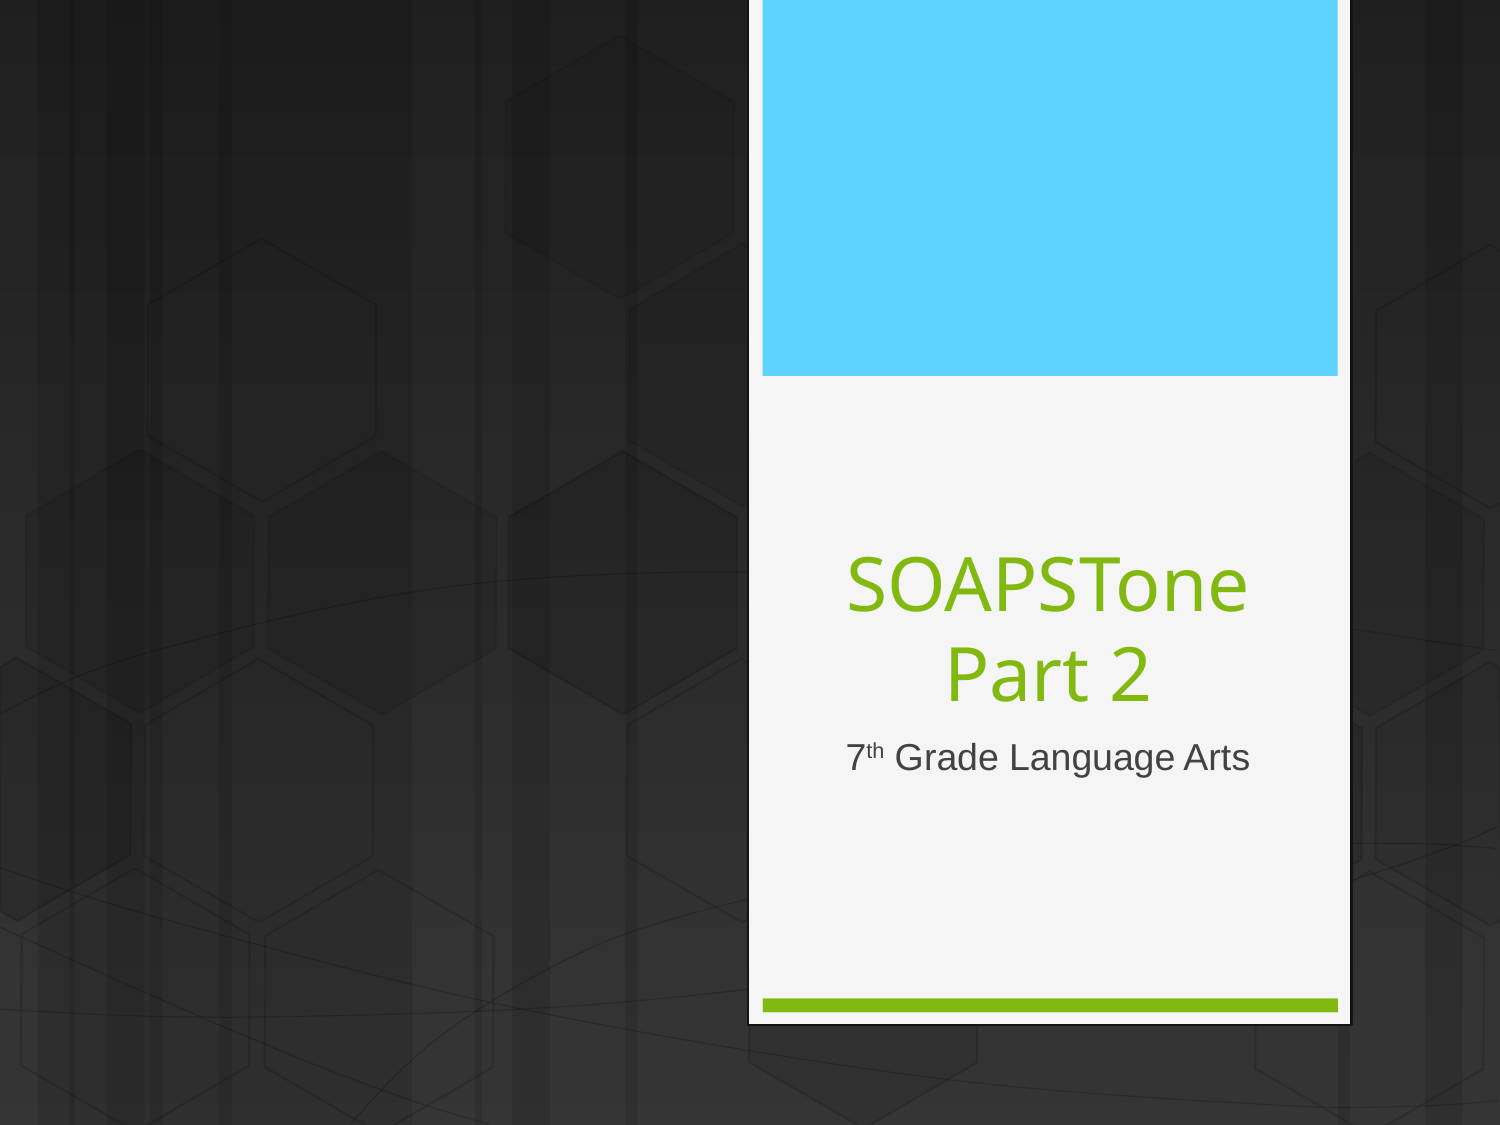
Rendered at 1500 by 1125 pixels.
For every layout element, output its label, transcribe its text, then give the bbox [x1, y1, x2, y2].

title SOAPSTone Part 2 [776, 444, 1320, 724]
subtitle 7th Grade Language Arts [776, 725, 1320, 933]
